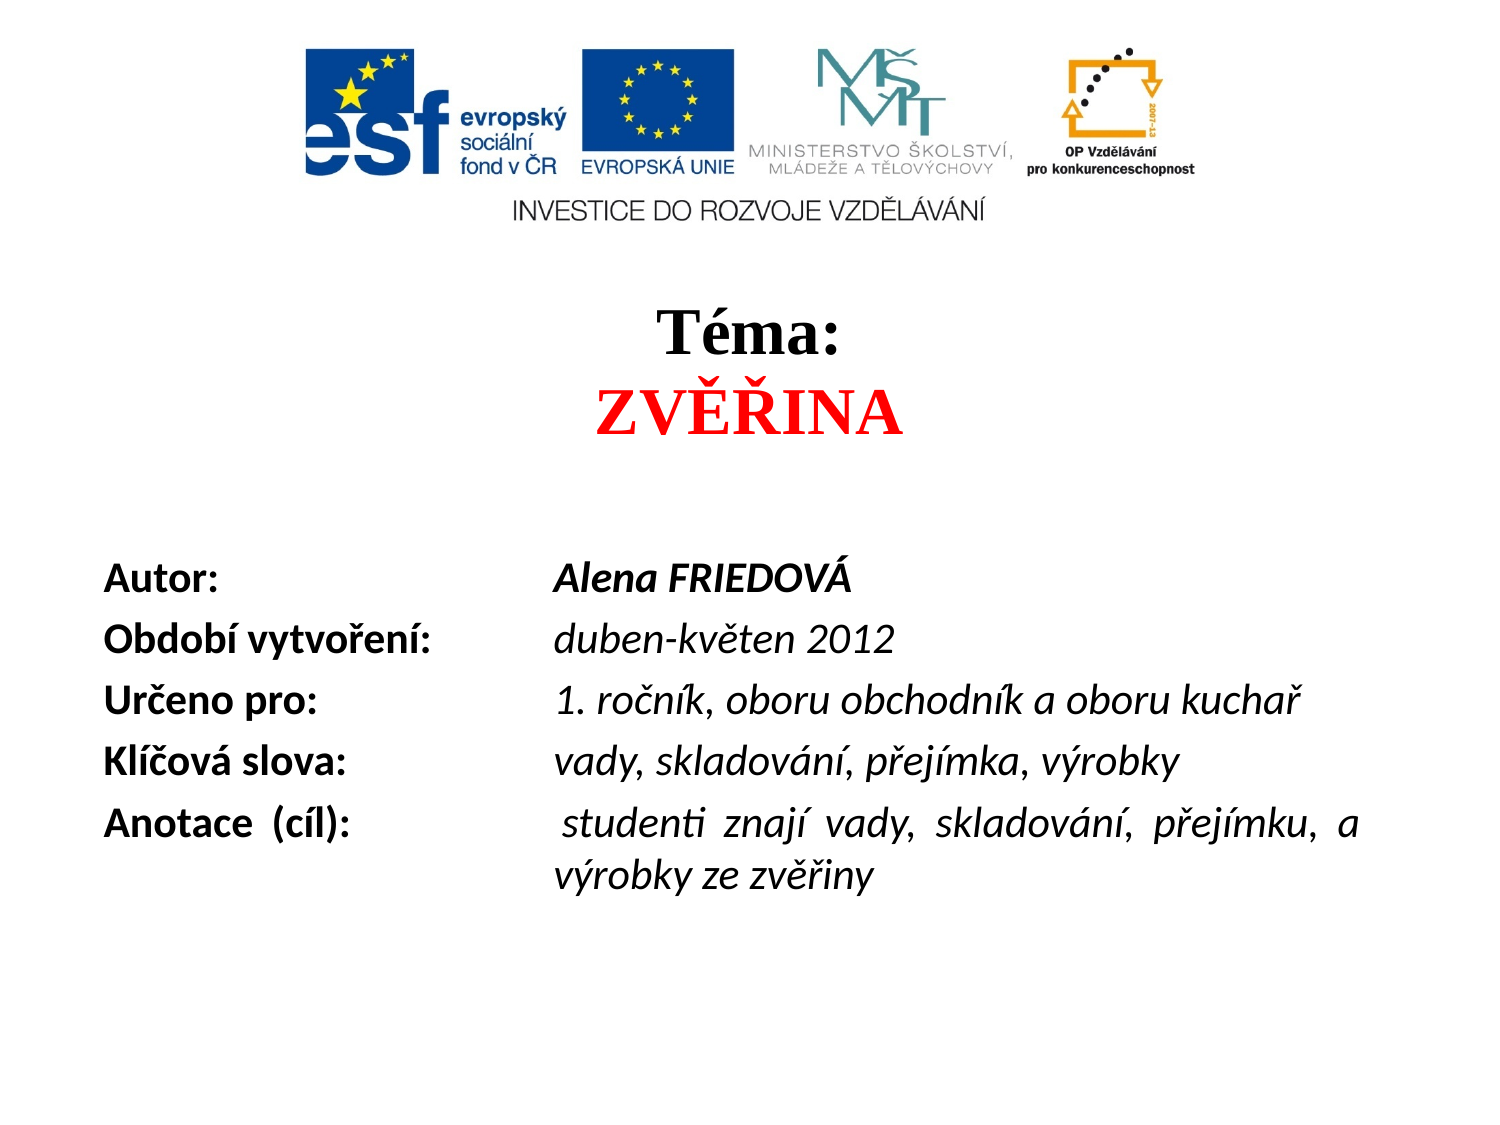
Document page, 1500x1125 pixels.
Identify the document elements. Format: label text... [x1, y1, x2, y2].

title Téma: ZVĚŘINA [112, 278, 1388, 457]
subtitle Autor: Alena FRIEDOVÁ Období vytvoření: duben-květen 2012 Určeno pro: 1. ročník, oboru obchodník a oboru kuchař Klíčová slova: vady, skladování, přejímka, výrobky Anotace (cíl): studenti znají vady, skladování, přejímku, a výrobky ze zvěřiny [88, 479, 1376, 1024]
picture [277, 30, 1223, 238]
